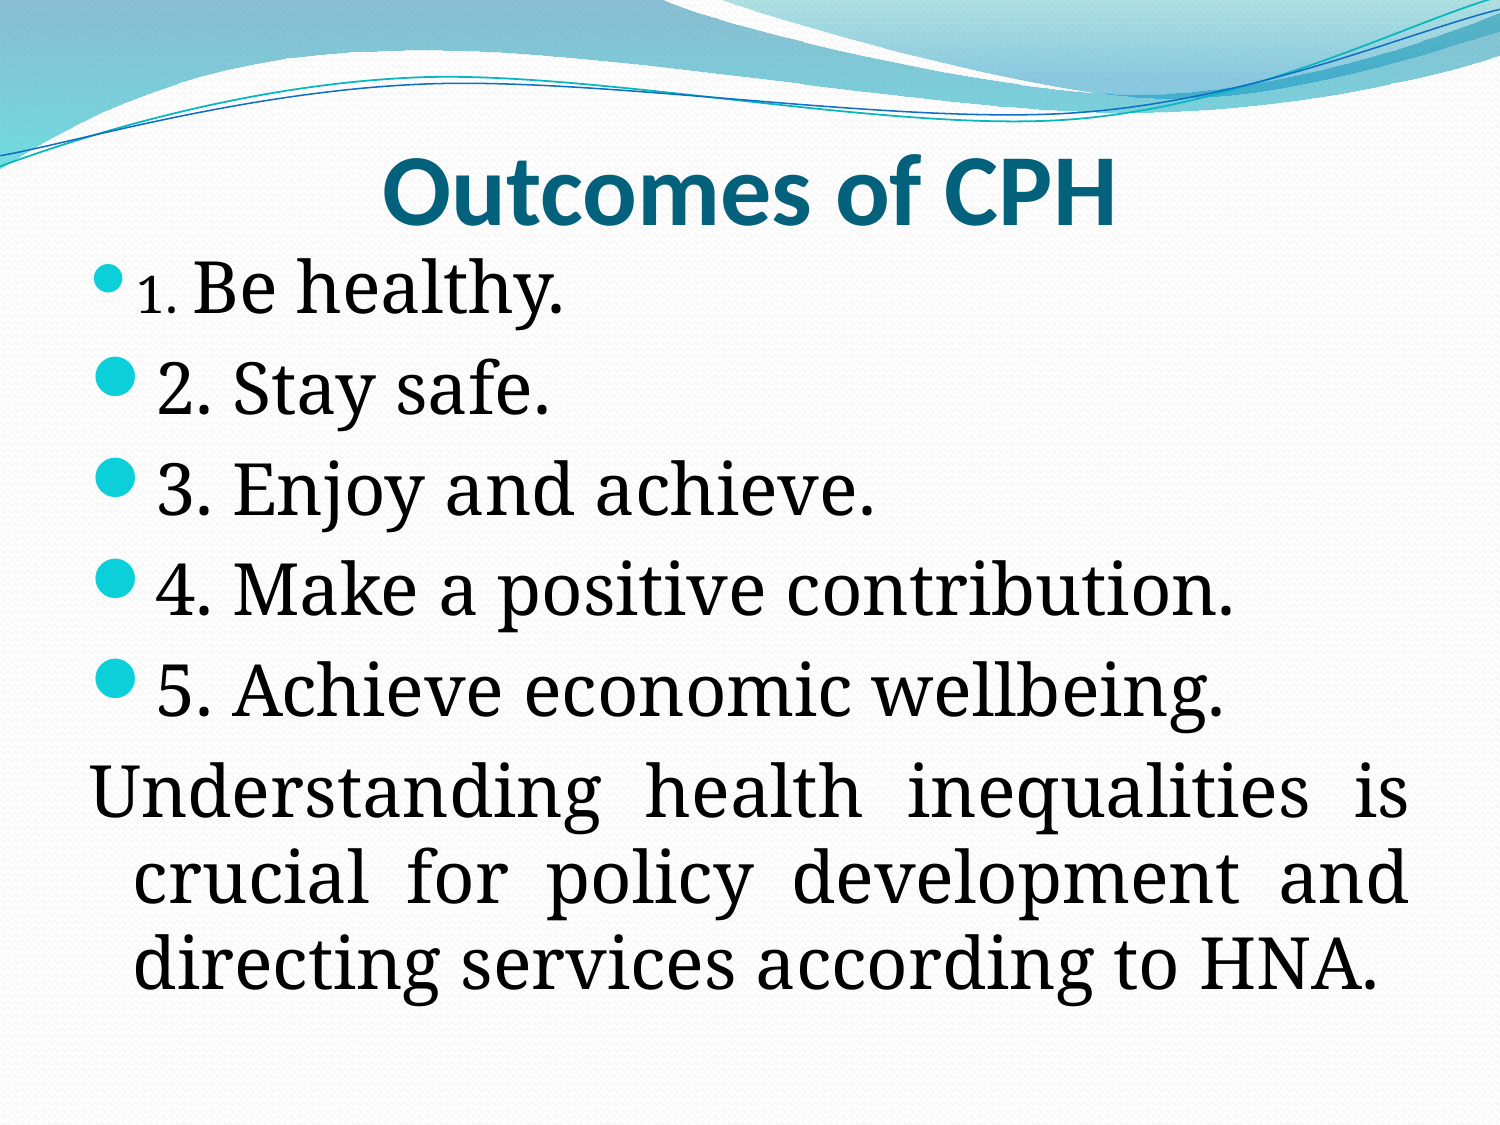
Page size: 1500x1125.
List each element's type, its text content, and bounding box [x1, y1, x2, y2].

list 1. Be healthy. 2. Stay safe. 3. Enjoy and achieve. 4. Make a positive contribution. 5. Achieve economic wellbeing. Understanding health inequalities is crucial for policy development and directing services according to HNA. [75, 234, 1425, 1079]
title Outcomes of CPH [75, 115, 1425, 234]
